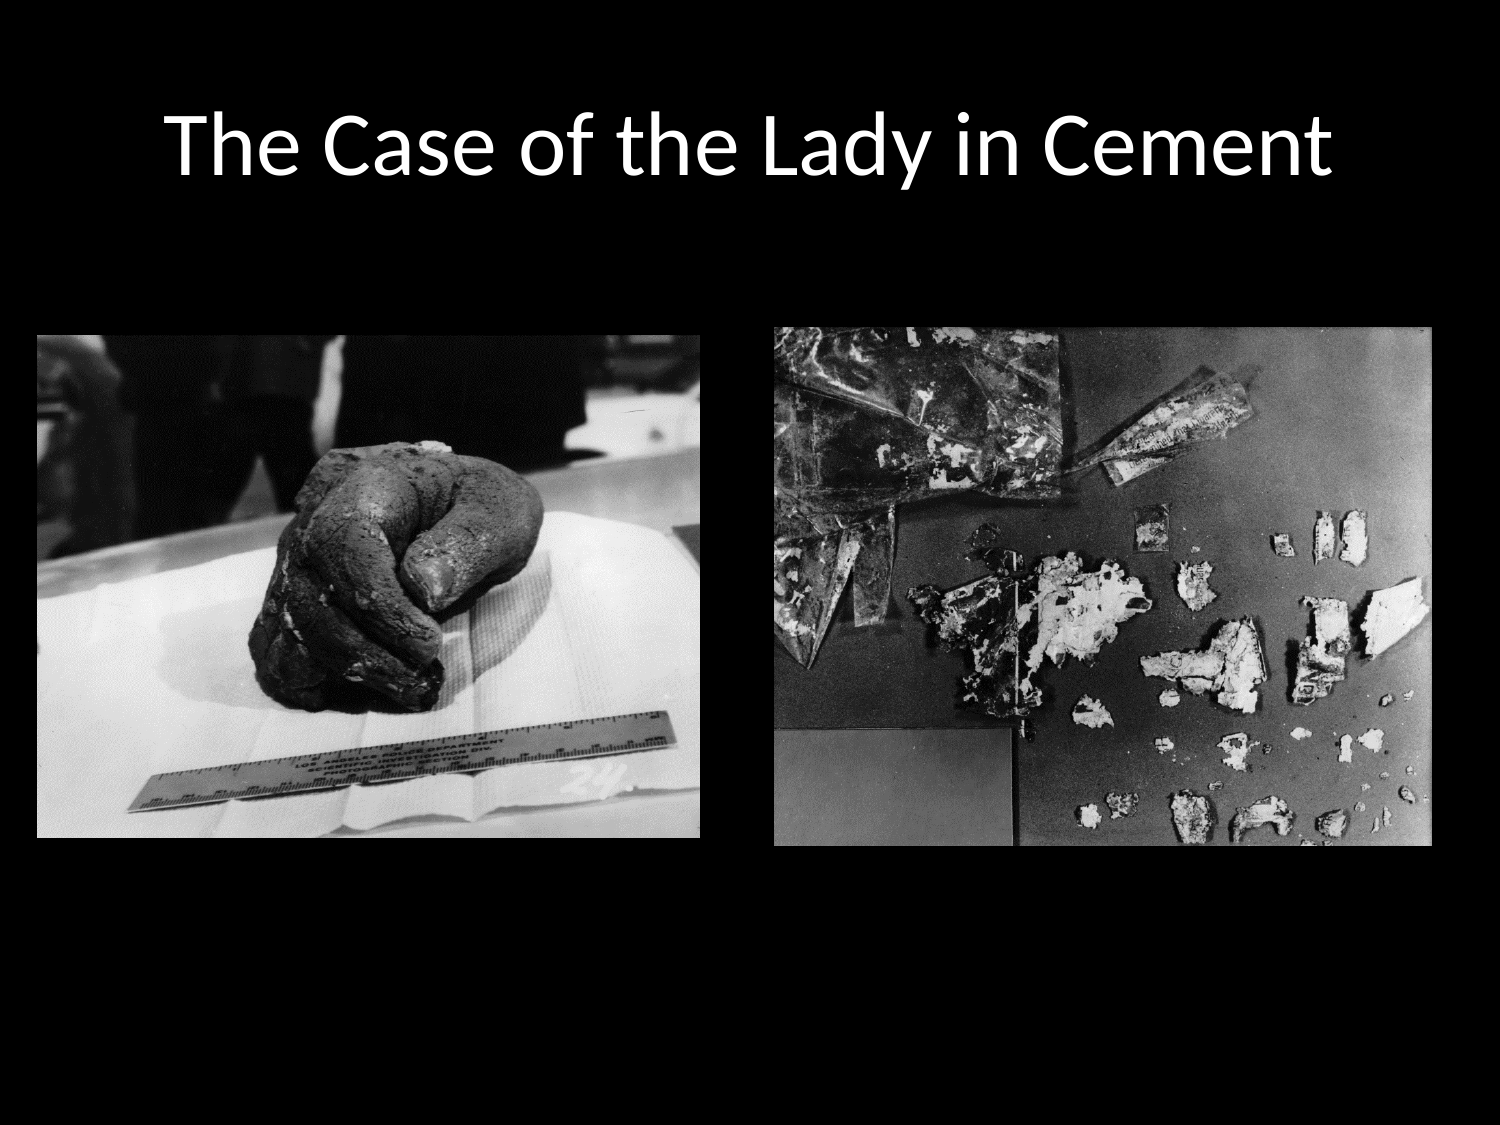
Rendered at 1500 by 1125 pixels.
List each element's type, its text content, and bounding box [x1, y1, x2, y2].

picture [37, 335, 701, 839]
picture [774, 327, 1432, 846]
title The Case of the Lady in Cement [75, 45, 1425, 233]
